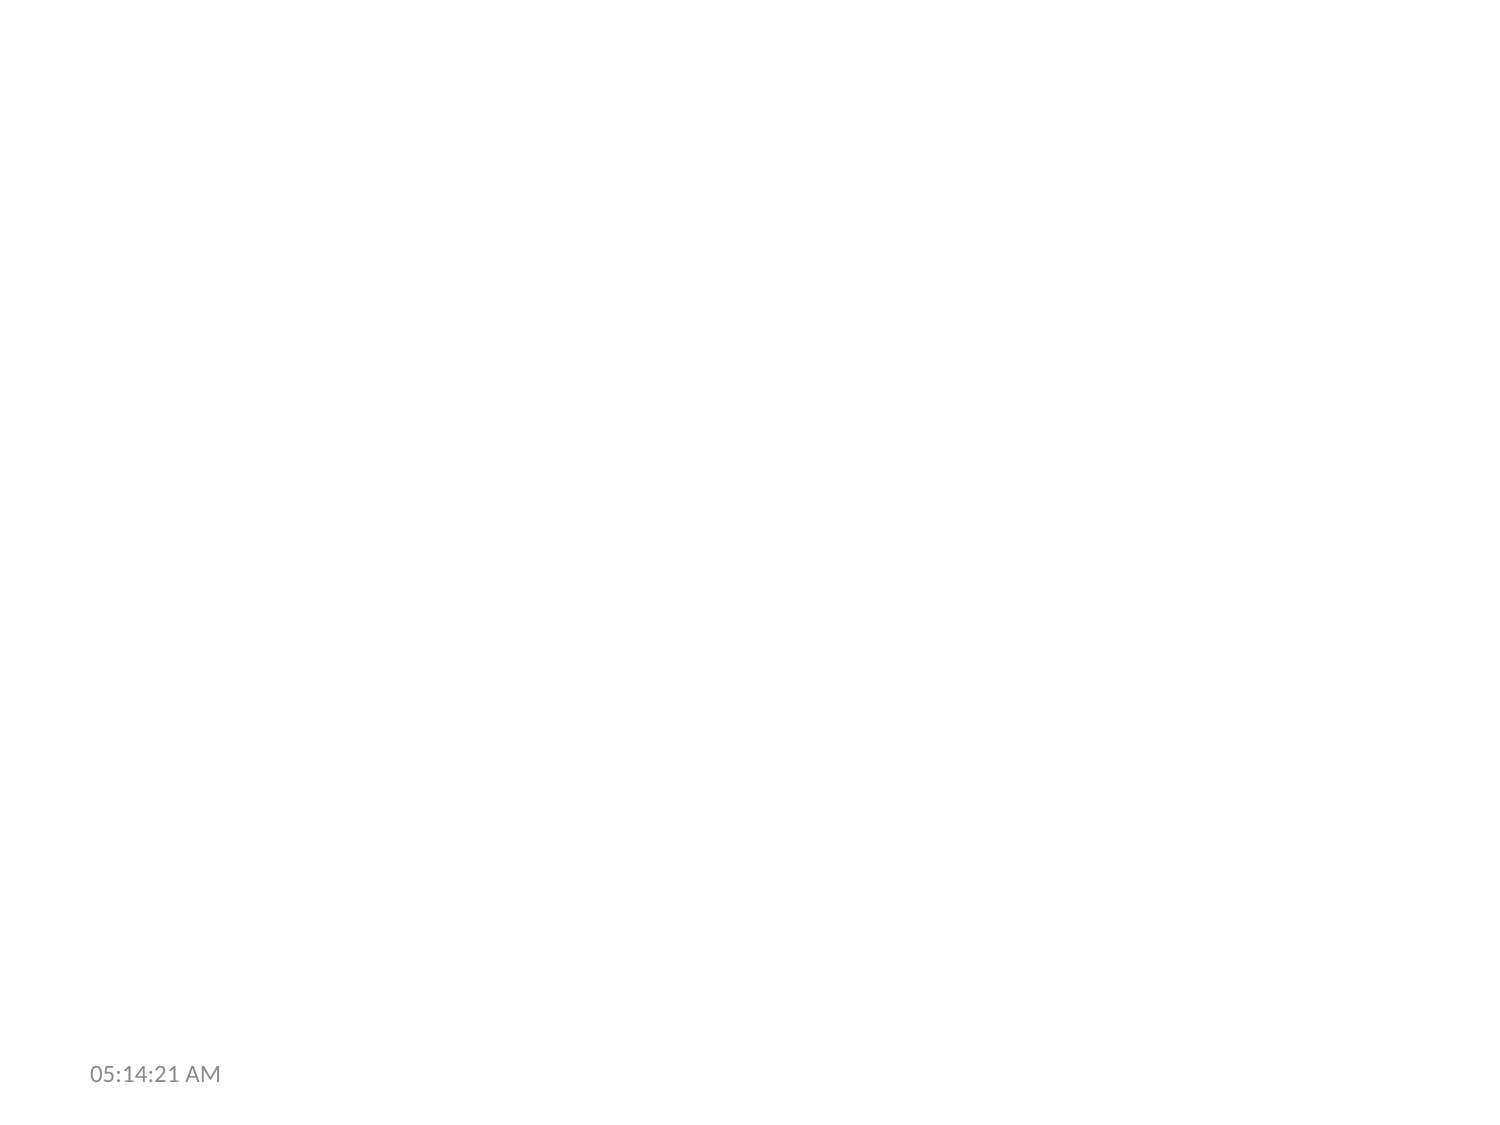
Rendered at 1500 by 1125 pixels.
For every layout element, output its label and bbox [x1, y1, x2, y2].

slide_number [75, 1042, 425, 1103]
